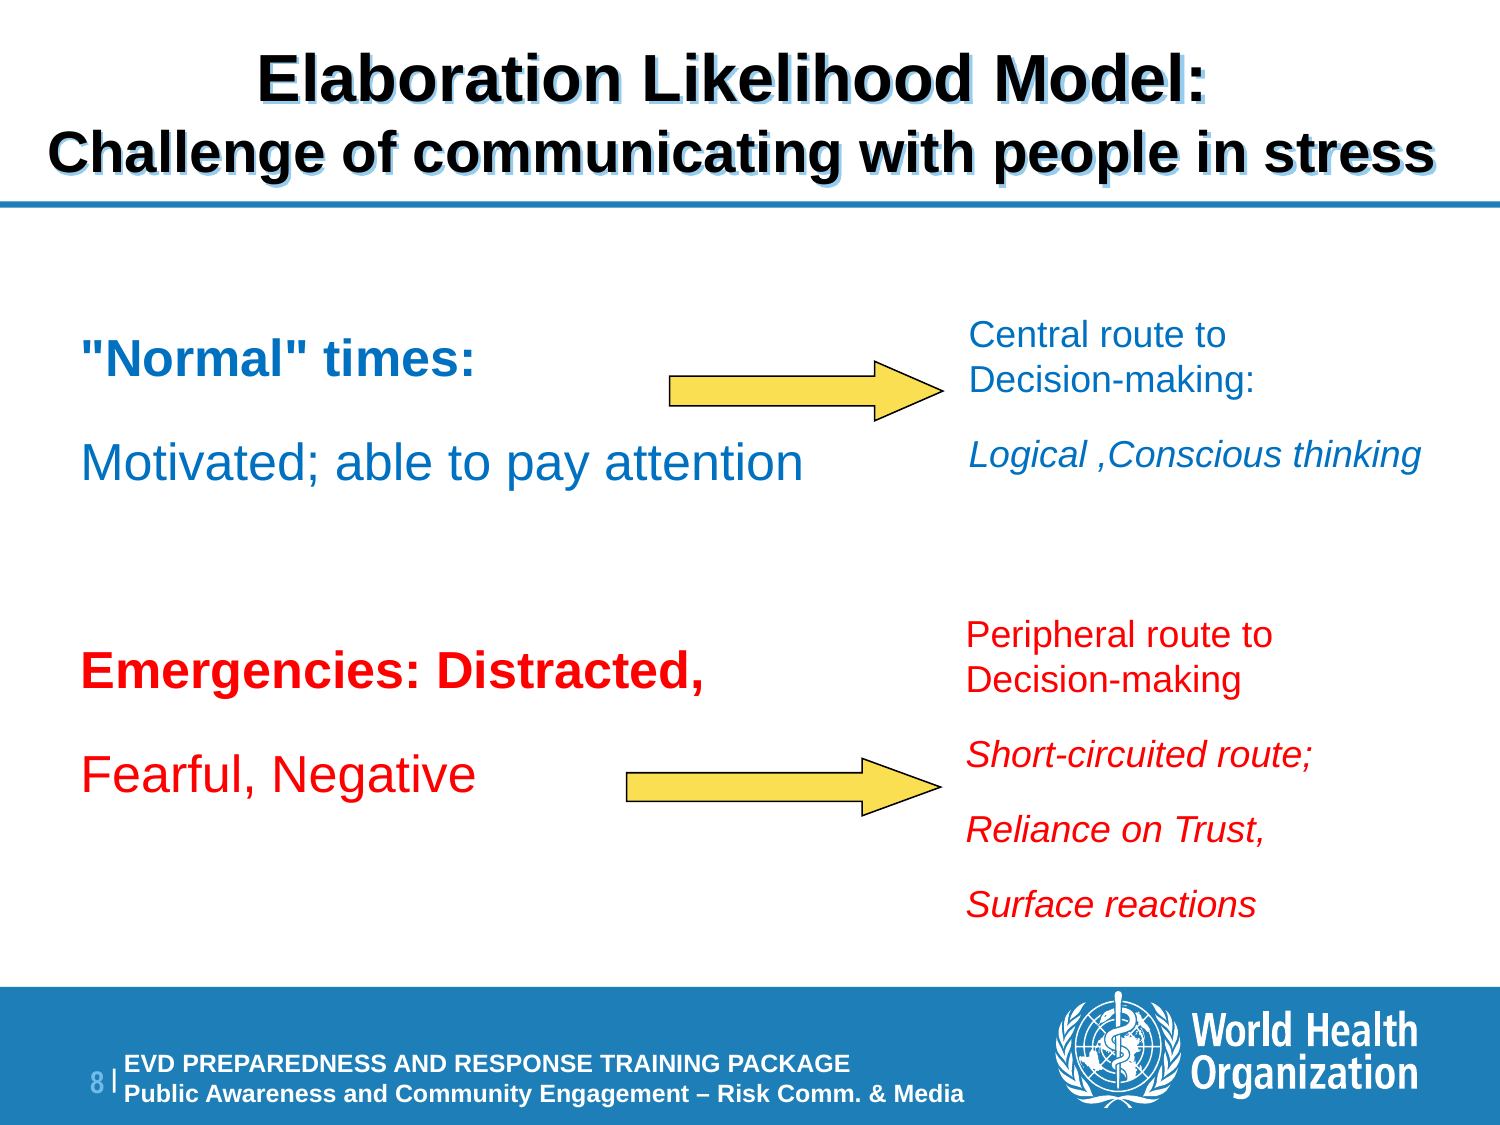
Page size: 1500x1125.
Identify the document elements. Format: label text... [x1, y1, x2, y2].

text_box Central route to Decision-making: Logical ,Conscious thinking [953, 302, 1437, 483]
list "Normal" times: Motivated; able to pay attention Emergencies: Distracted, Fearful, Negative [80, 219, 1368, 858]
text_box Peripheral route to Decision-making Short-circuited route; Reliance on Trust, Surface reactions [950, 602, 1381, 932]
title Elaboration Likelihood Model: Challenge of communicating with people in stress [13, 15, 1471, 204]
text_box [669, 361, 943, 421]
text_box [626, 758, 941, 816]
